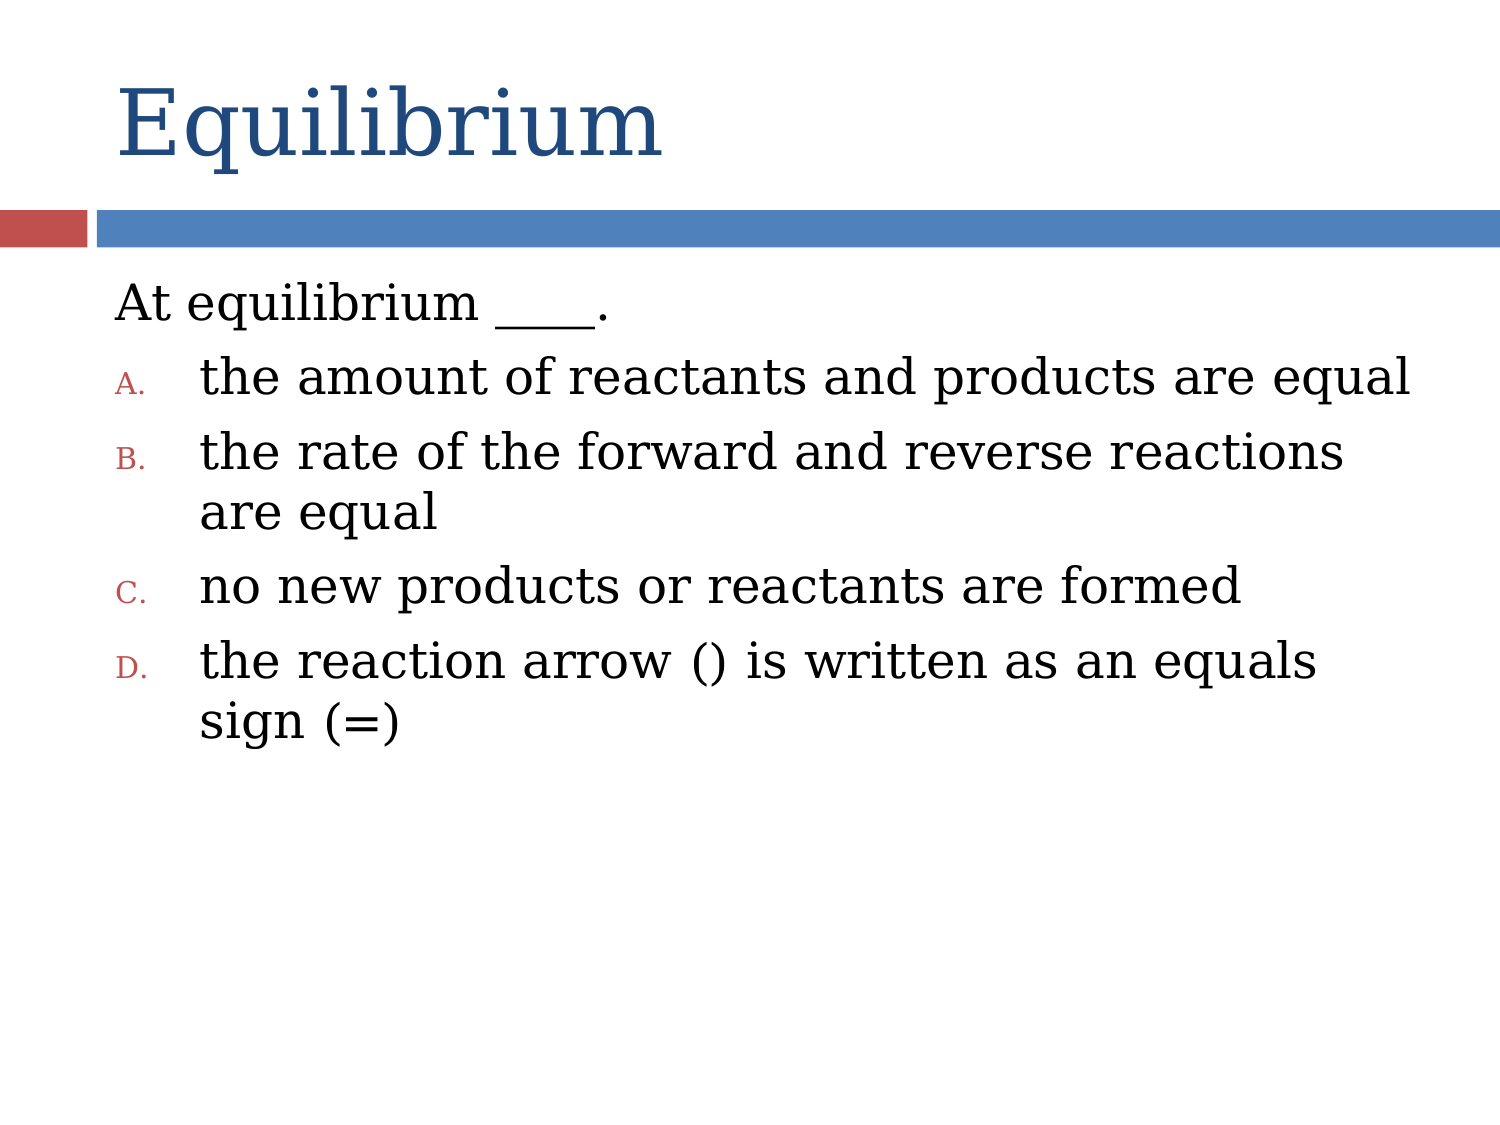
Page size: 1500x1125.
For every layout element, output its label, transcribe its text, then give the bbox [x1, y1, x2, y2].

title Equilibrium [100, 37, 1438, 200]
